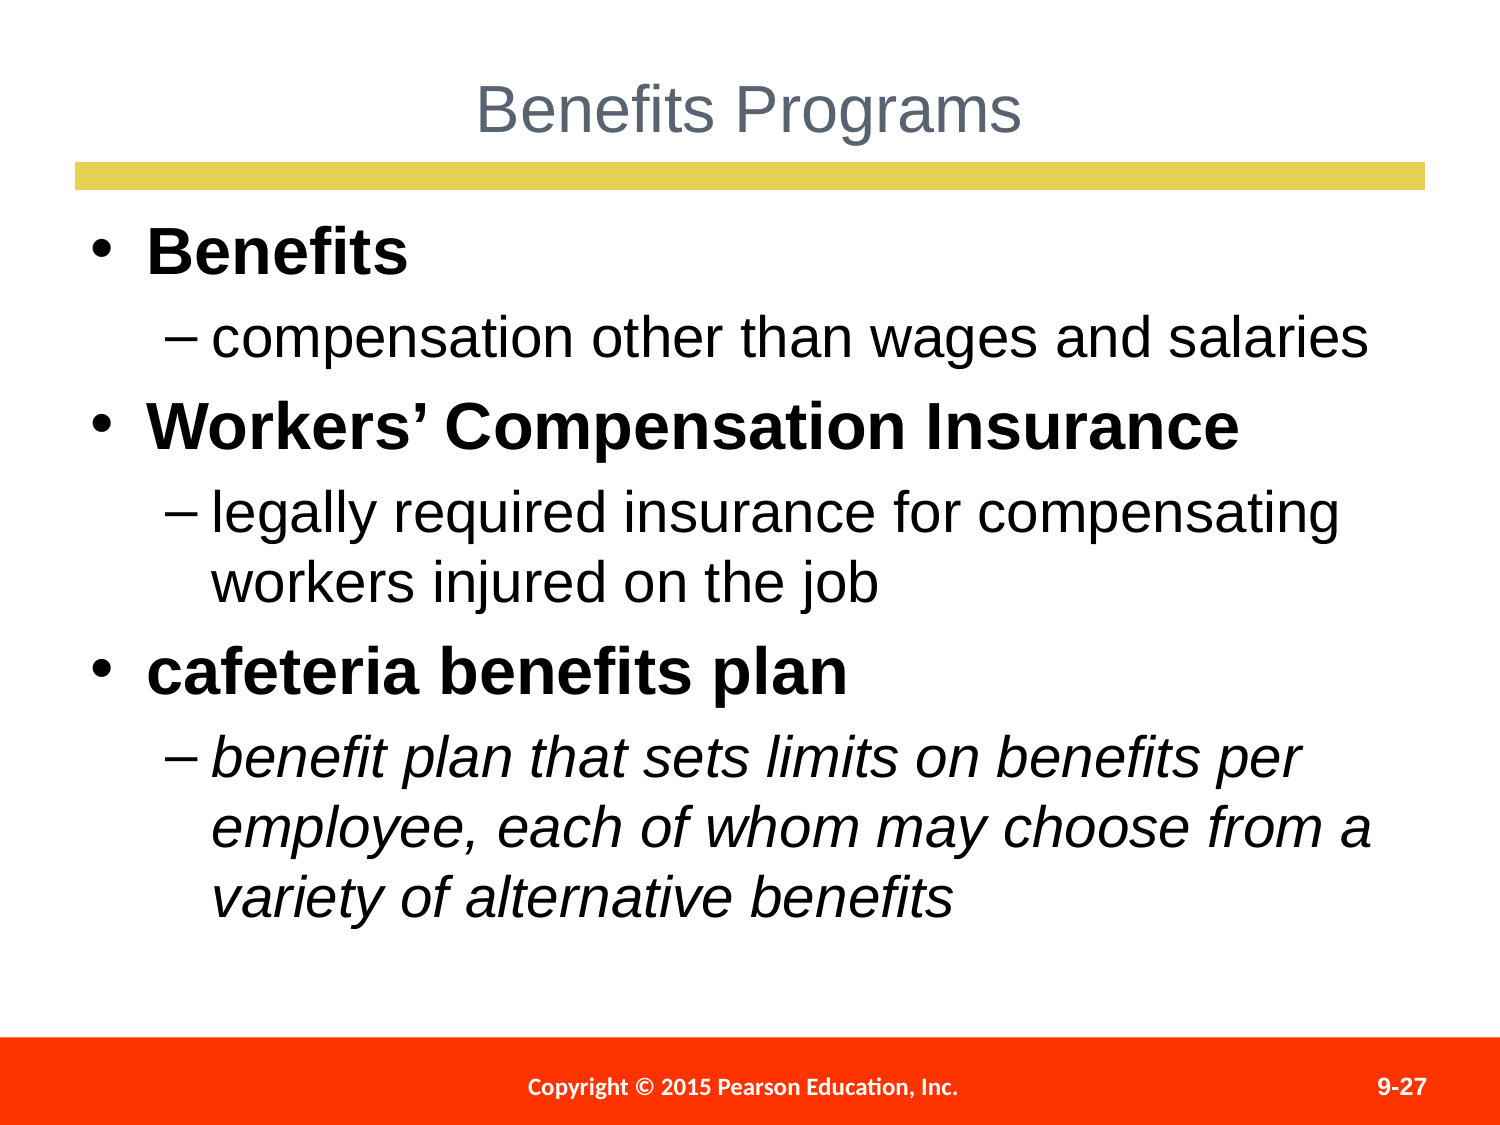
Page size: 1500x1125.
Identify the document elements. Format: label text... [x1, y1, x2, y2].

list Benefits compensation other than wages and salaries Workers’ Compensation Insurance legally required insurance for compensating workers injured on the job cafeteria benefits plan benefit plan that sets limits on benefits per employee, each of whom may choose from a variety of alternative benefits [74, 199, 1426, 1006]
title Benefits Programs [74, 12, 1426, 199]
